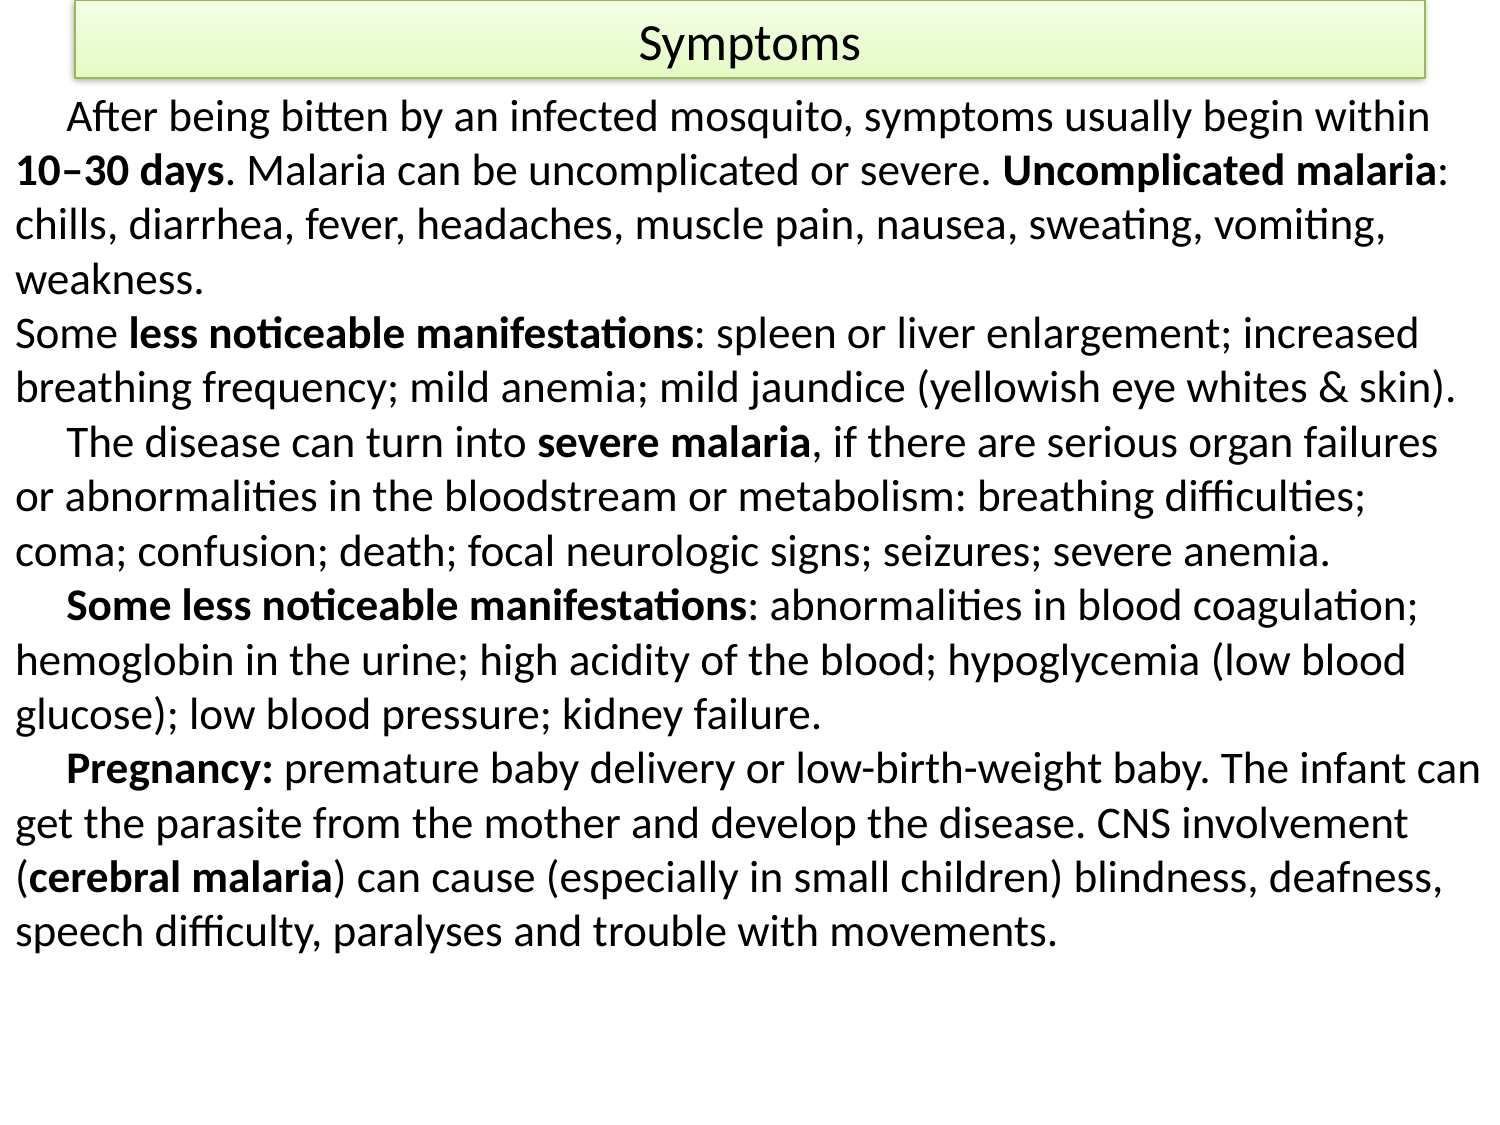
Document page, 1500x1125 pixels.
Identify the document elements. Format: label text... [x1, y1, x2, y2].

list After being bitten by an infected mosquito, symptoms usually begin within 10–30 days. Malaria can be uncomplicated or severe. Uncomplicated malaria: chills, diarrhea, fever, headaches, muscle pain, nausea, sweating, vomiting, weakness. Some less noticeable manifestations: spleen or liver enlargement; increased breathing frequency; mild anemia; mild jaundice (yellowish eye whites & skin). The disease can turn into severe malaria, if there are serious organ failures or abnormalities in the bloodstream or metabolism: breathing difficulties; coma; confusion; death; focal neurologic signs; seizures; severe anemia. Some less noticeable manifestations: abnormalities in blood coagulation; hemoglobin in the urine; high acidity of the blood; hypoglycemia (low blood glucose); low blood pressure; kidney failure. Pregnancy: premature baby delivery or low-birth-weight baby. The infant can get the parasite from the mother and develop the disease. CNS involvement (cerebral malaria) can cause (especially in small children) blindness, deafness, speech difficulty, paralyses and trouble with movements. [0, 78, 1500, 1047]
title Symptoms [74, 0, 1426, 78]
